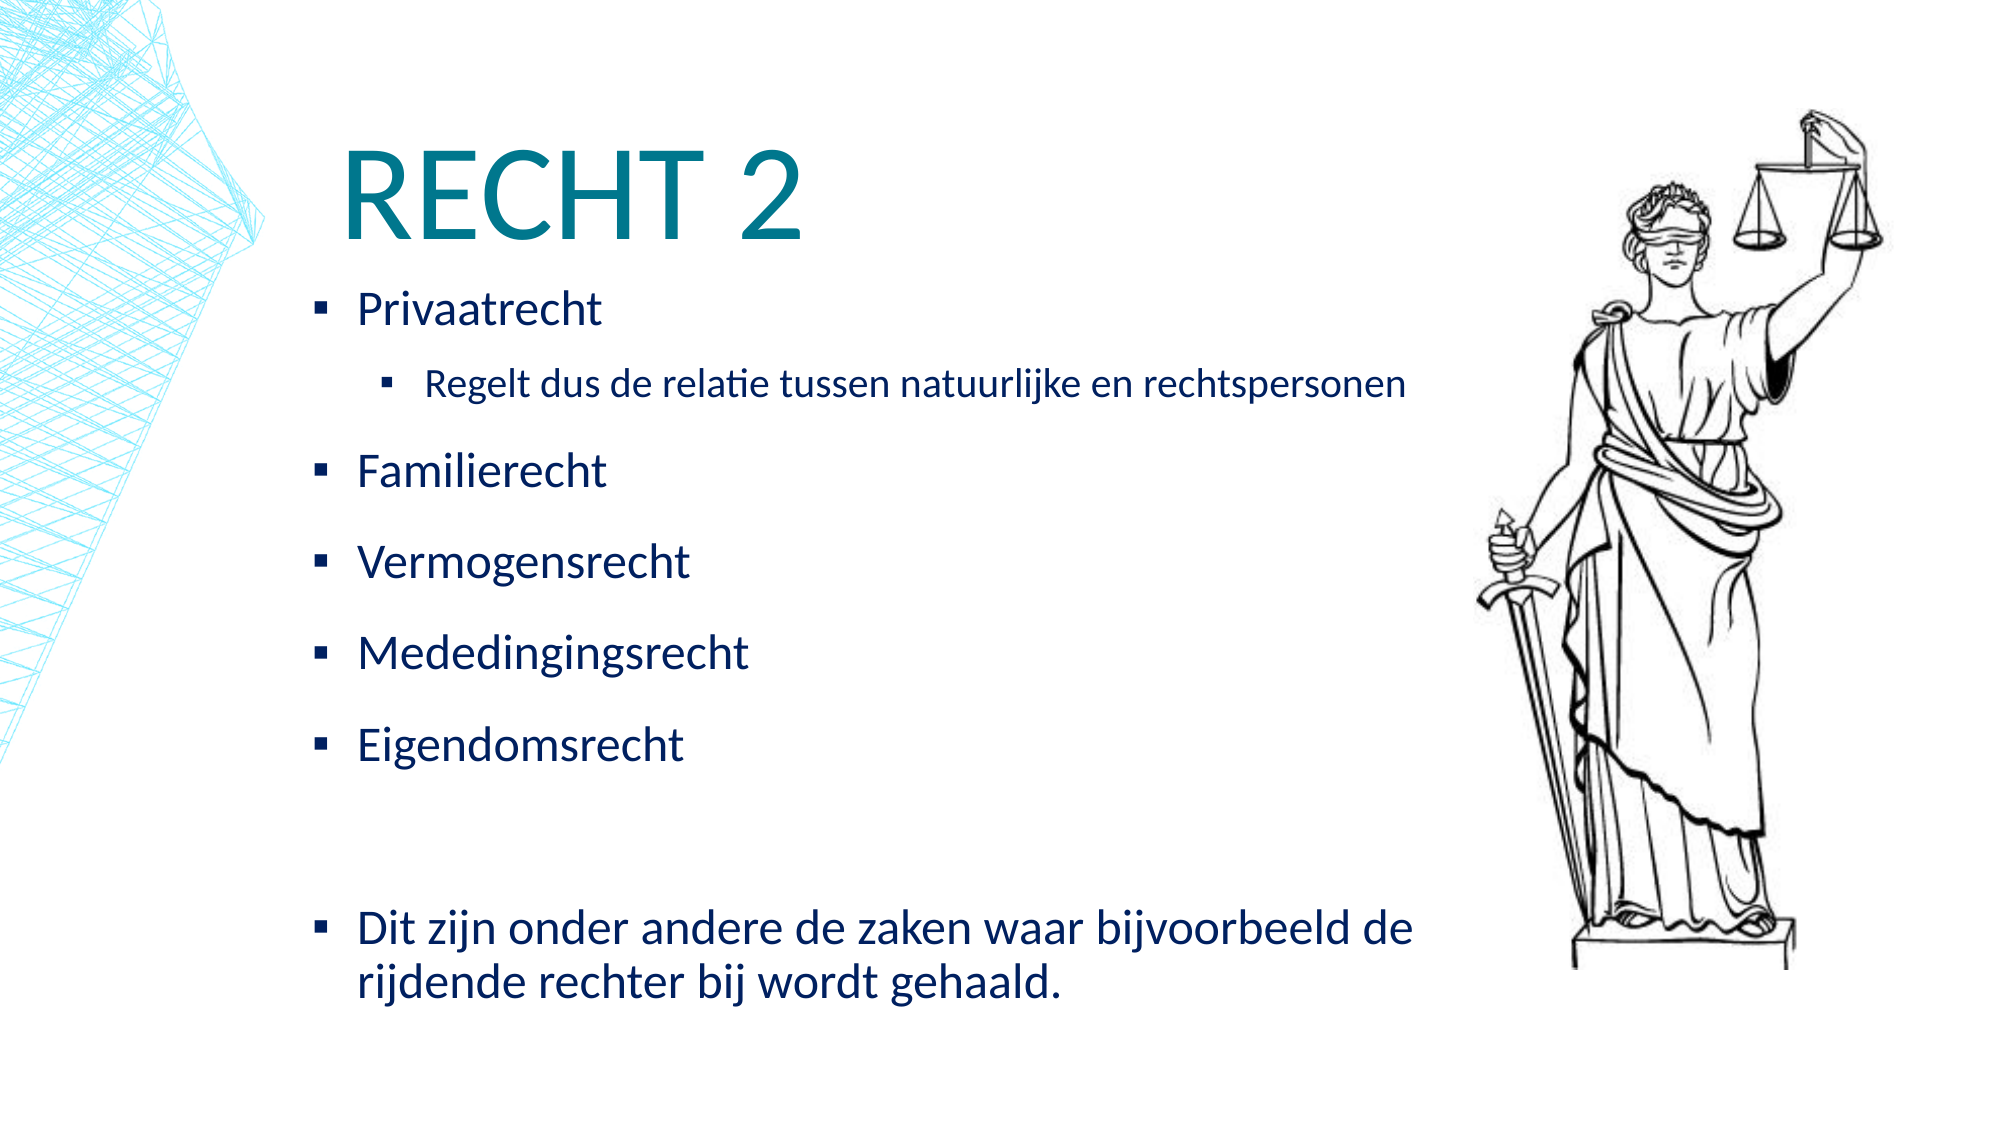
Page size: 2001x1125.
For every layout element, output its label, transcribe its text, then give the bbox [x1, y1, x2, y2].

list Privaatrecht Regelt dus de relatie tussen natuurlijke en rechtspersonen Familierecht Vermogensrecht Mededingingsrecht Eigendomsrecht Dit zijn onder andere de zaken waar bijvoorbeeld de rijdende rechter bij wordt gehaald. [297, 275, 1452, 1030]
title Recht 2 [324, 62, 1863, 275]
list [1473, 108, 1900, 970]
picture [0, 0, 2001, 1125]
